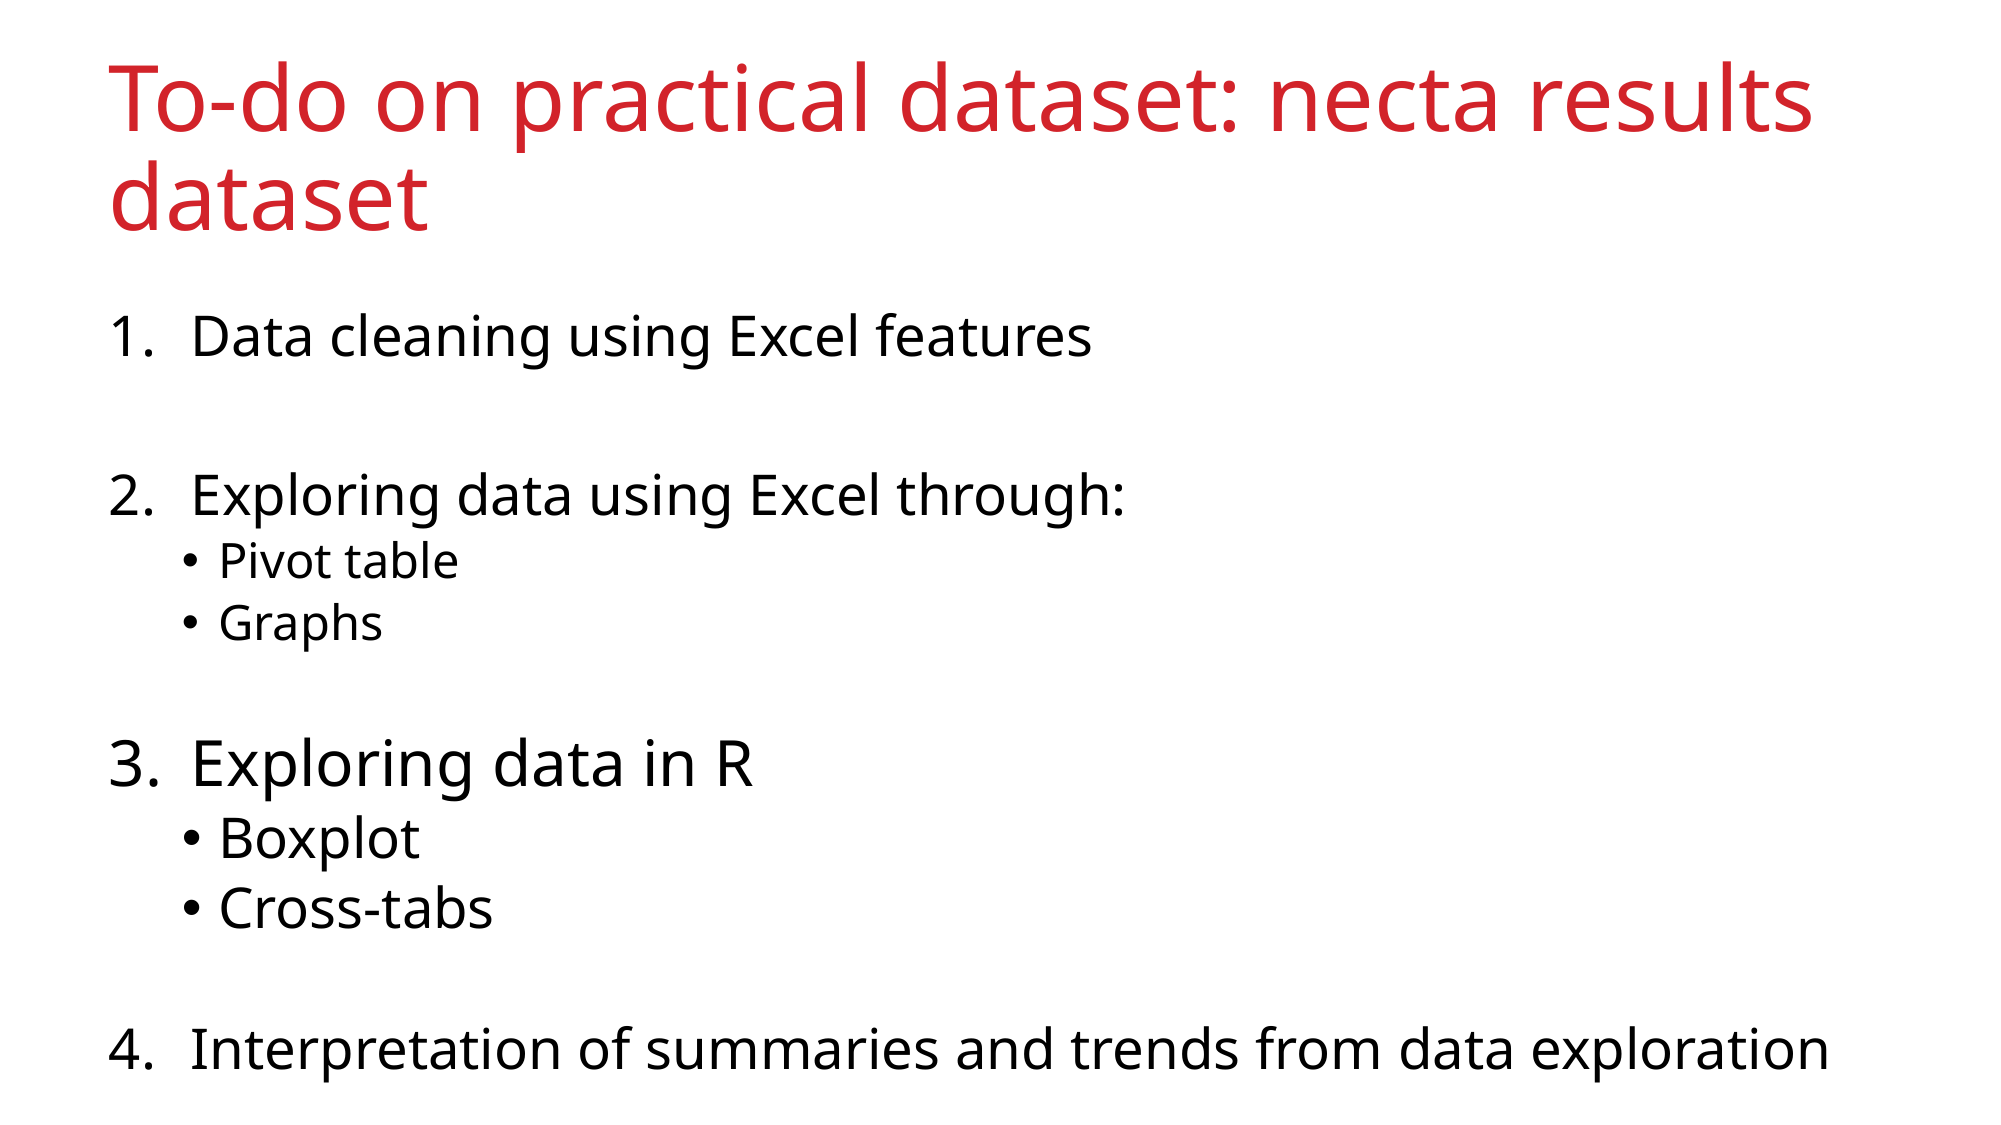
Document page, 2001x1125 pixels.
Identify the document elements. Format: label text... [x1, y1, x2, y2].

title To-do on practical dataset: necta results dataset [93, 33, 1863, 269]
list Data cleaning using Excel features Exploring data using Excel through: Pivot table Graphs Exploring data in R Boxplot Cross-tabs Interpretation of summaries and trends from data exploration [93, 300, 1894, 1092]
